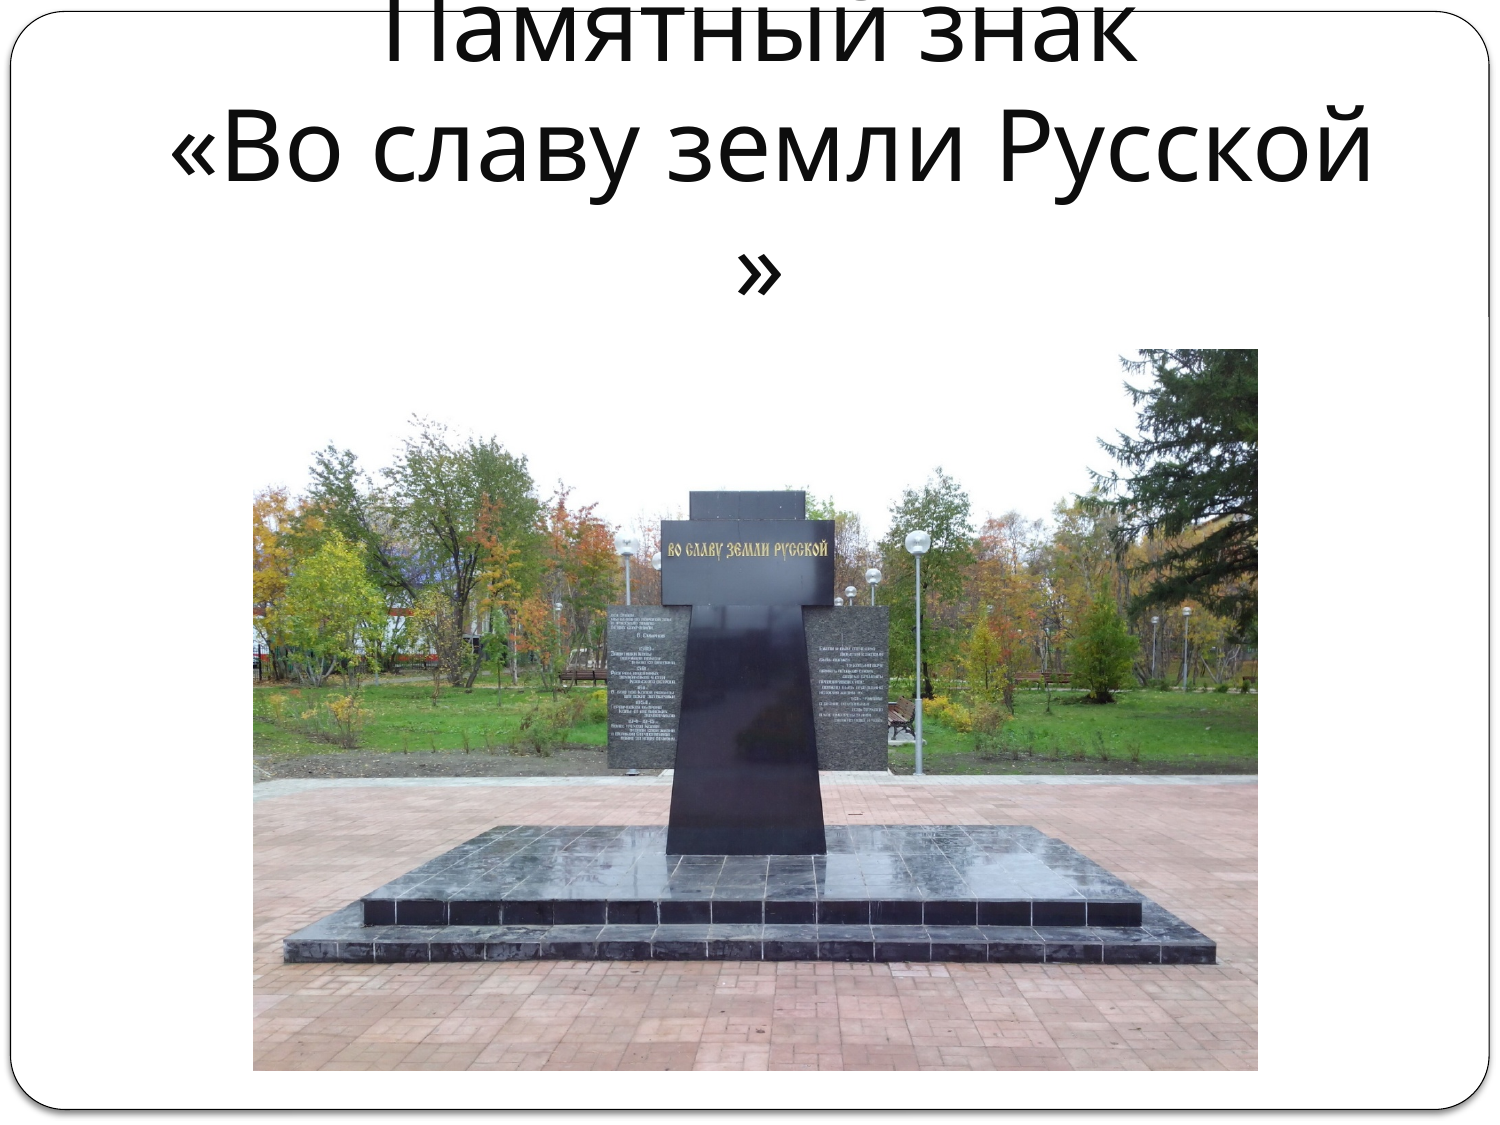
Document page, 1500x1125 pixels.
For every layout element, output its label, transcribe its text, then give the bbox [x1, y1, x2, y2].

title Памятный знак «Во славу земли Русской» [135, 101, 1411, 337]
picture [253, 349, 1259, 1071]
